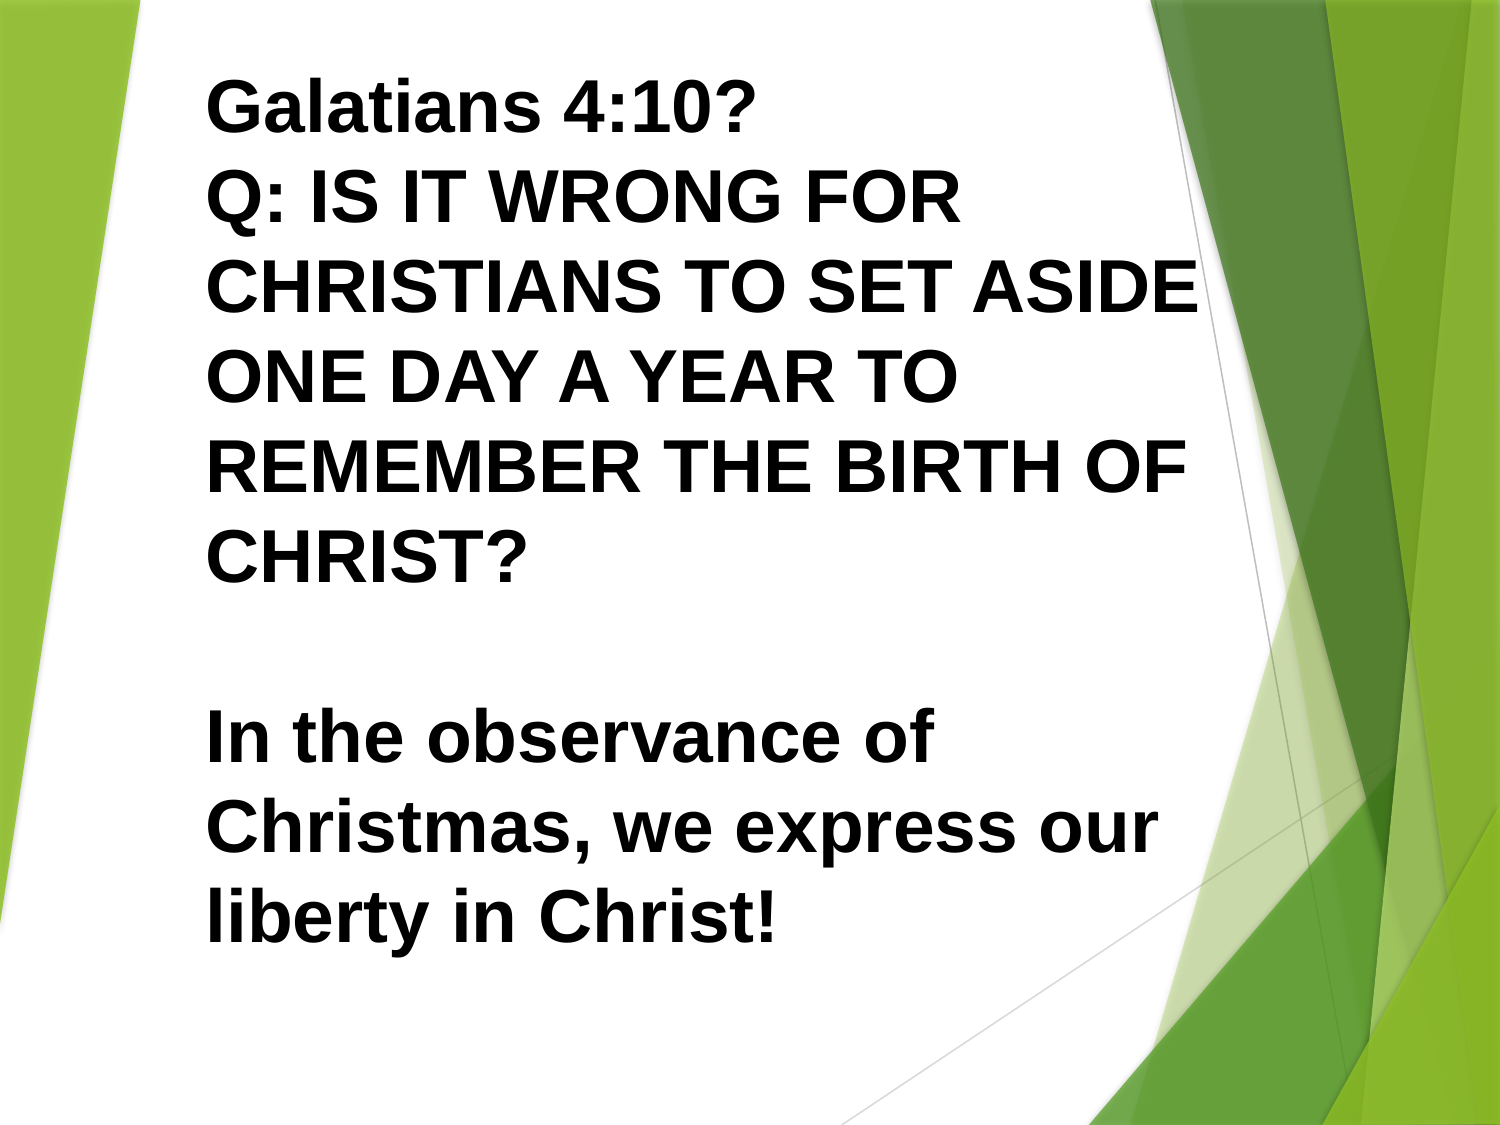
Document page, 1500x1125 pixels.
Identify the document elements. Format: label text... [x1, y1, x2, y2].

text_box Galatians 4:10? Q: IS IT WRONG FOR CHRISTIANS TO SET ASIDE ONE DAY A YEAR TO REMEMBER THE BIRTH OF CHRIST? In the observance of Christmas, we express our liberty in Christ! [191, 50, 1350, 966]
